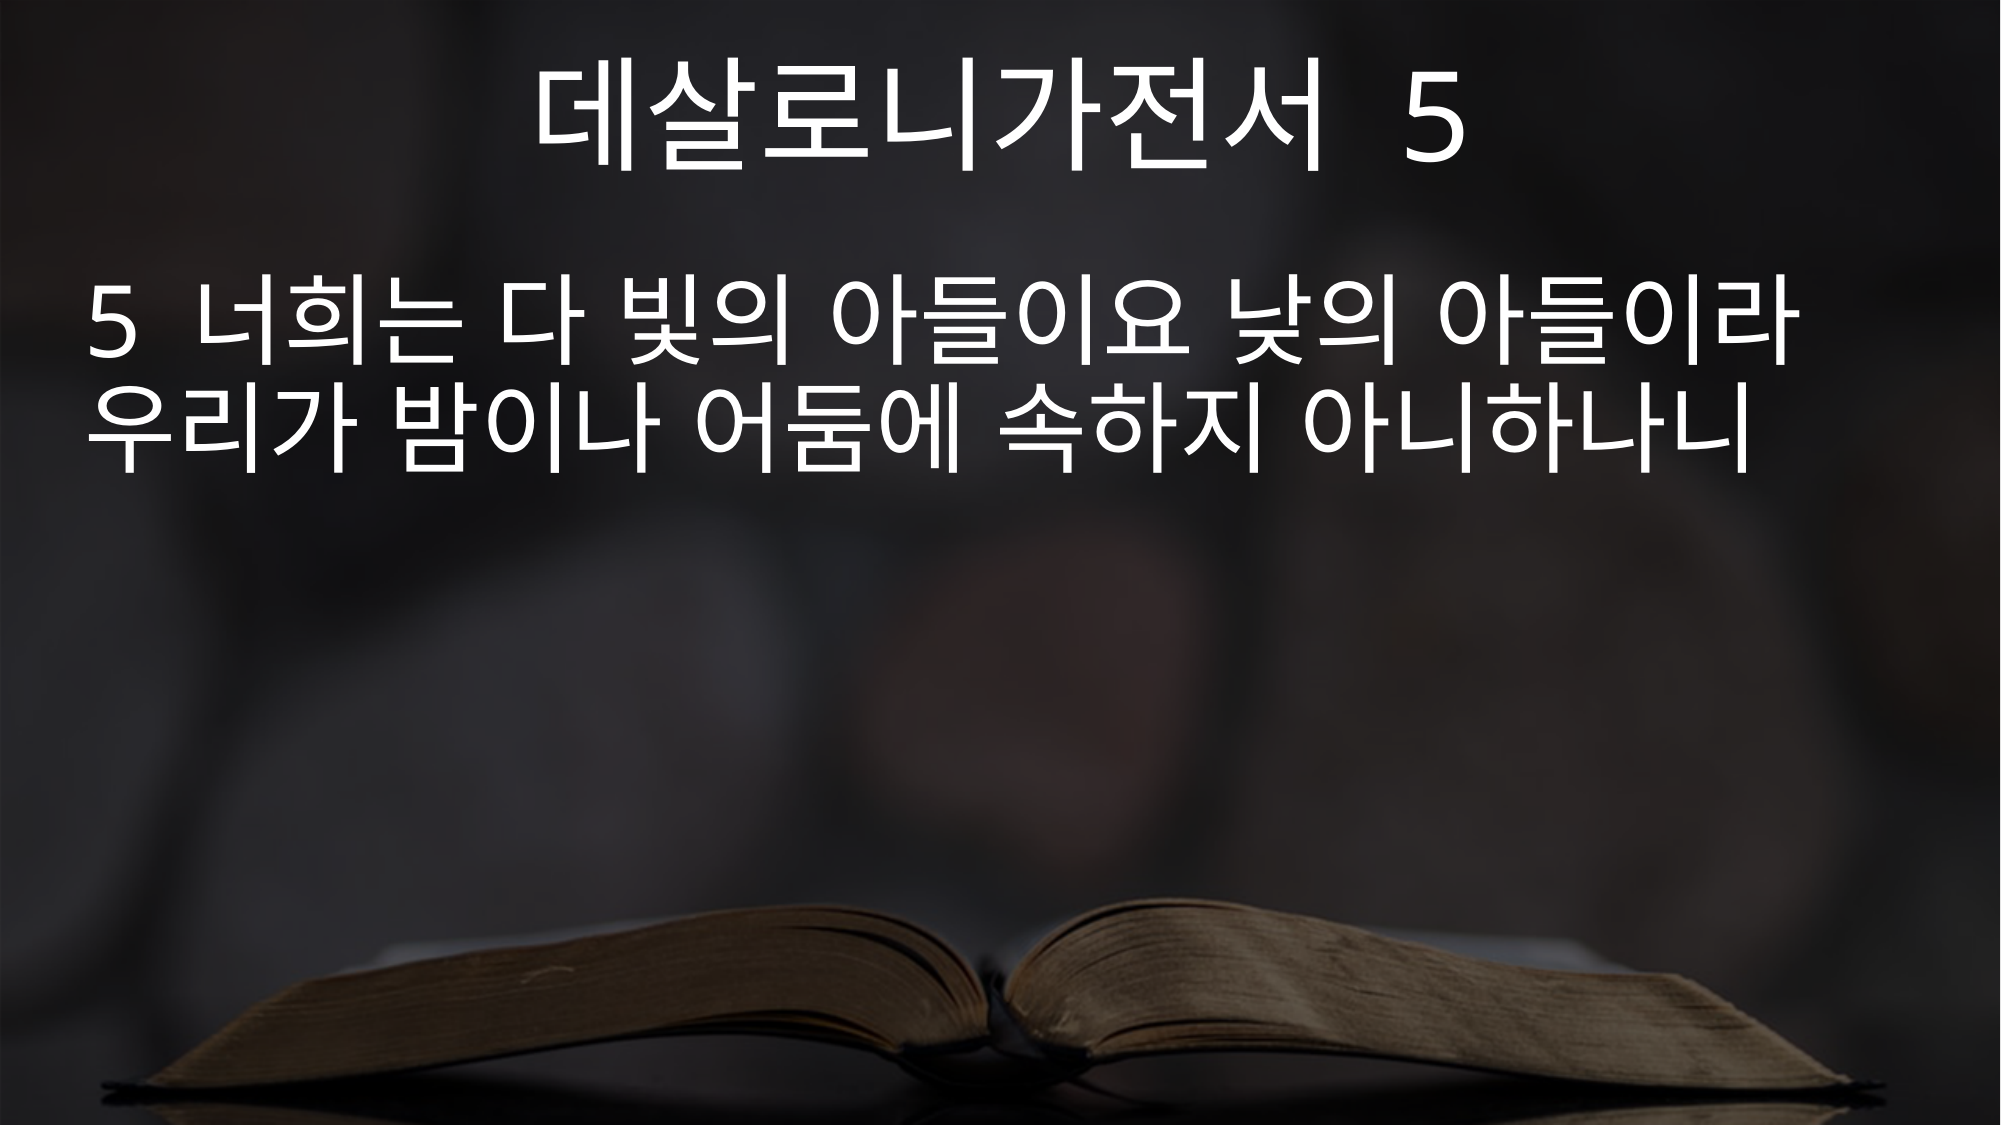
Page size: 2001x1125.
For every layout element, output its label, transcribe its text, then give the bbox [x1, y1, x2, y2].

list 5 너희는 다 빛의 아들이요 낮의 아들이라 우리가 밤이나 어둠에 속하지 아니하나니 [69, 263, 1953, 423]
footer 데살로니가전서 5 [0, 32, 2000, 192]
picture [0, 0, 2001, 1125]
